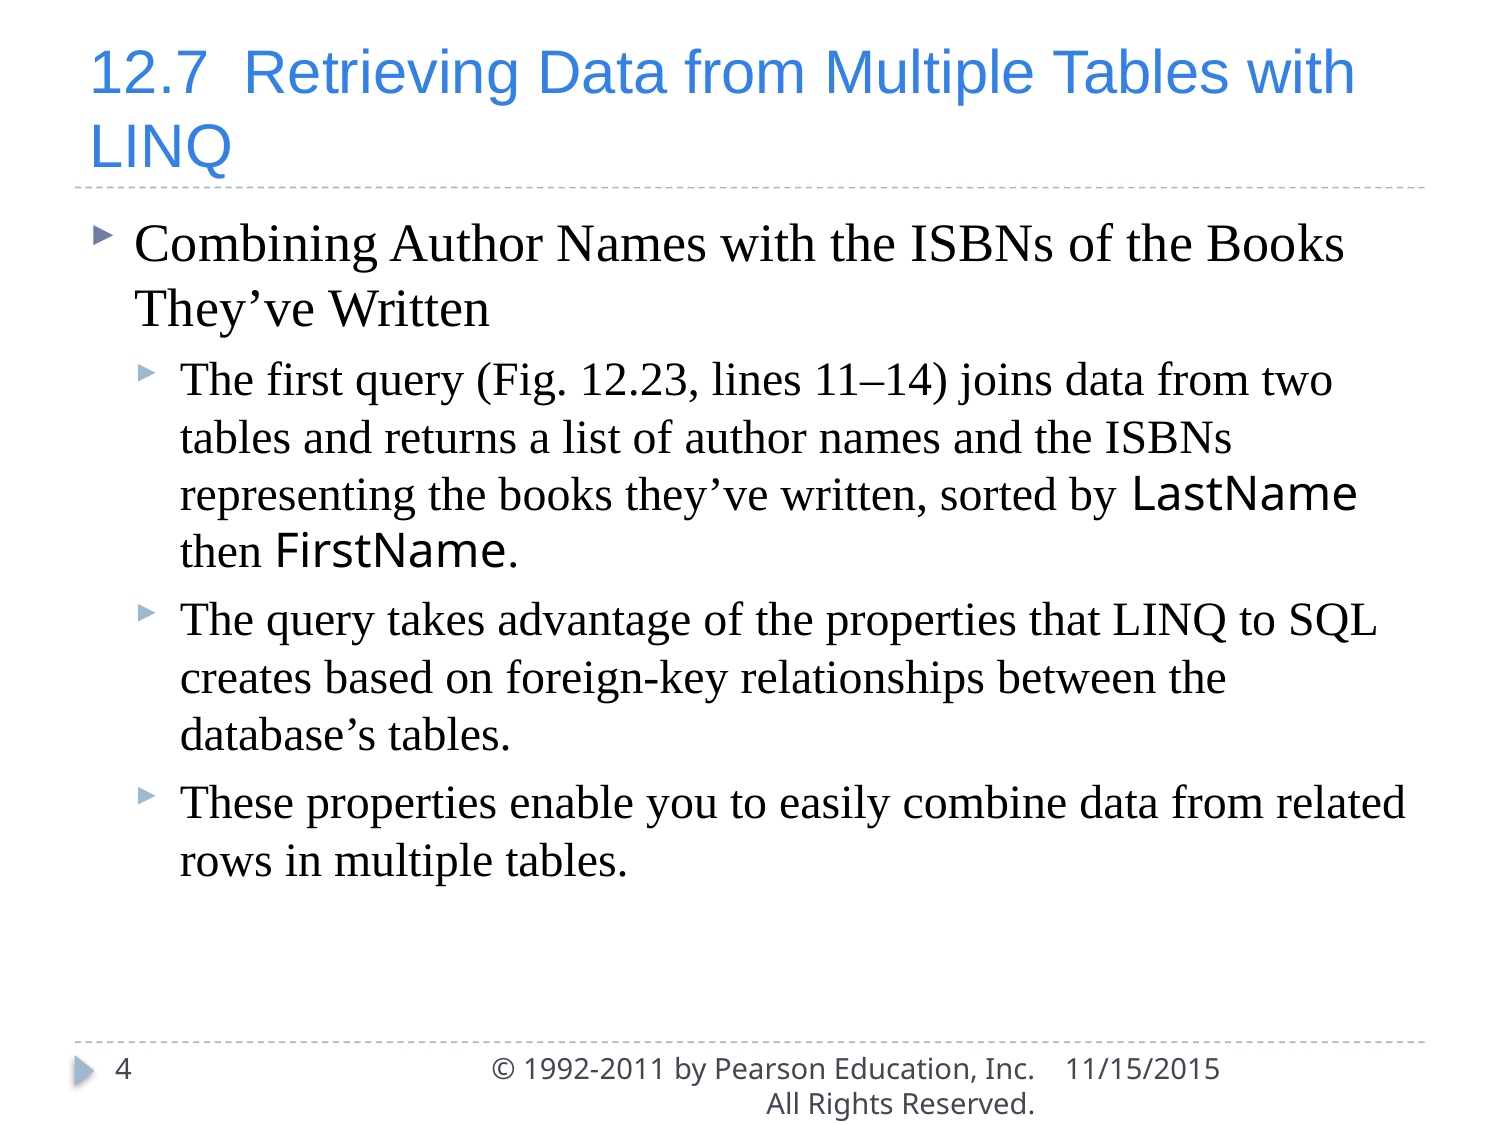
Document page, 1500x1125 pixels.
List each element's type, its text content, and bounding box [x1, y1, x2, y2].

list Combining Author Names with the ISBNs of the Books They’ve Written The first query (Fig. 12.23, lines 11–14) joins data from two tables and returns a list of author names and the ISBNs representing the books they’ve written, sorted by LastName then FirstName. The query takes advantage of the properties that LINQ to SQL creates based on foreign-key relationships between the database’s tables. These properties enable you to easily combine data from related rows in multiple tables. [75, 200, 1425, 1006]
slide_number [1050, 1042, 1426, 1103]
title 12.7 Retrieving Data from Multiple Tables with LINQ [75, 24, 1425, 188]
slide_number 4 [100, 1042, 426, 1103]
footer © 1992-2011 by Pearson Education, Inc. All Rights Reserved. [475, 1042, 1050, 1103]
